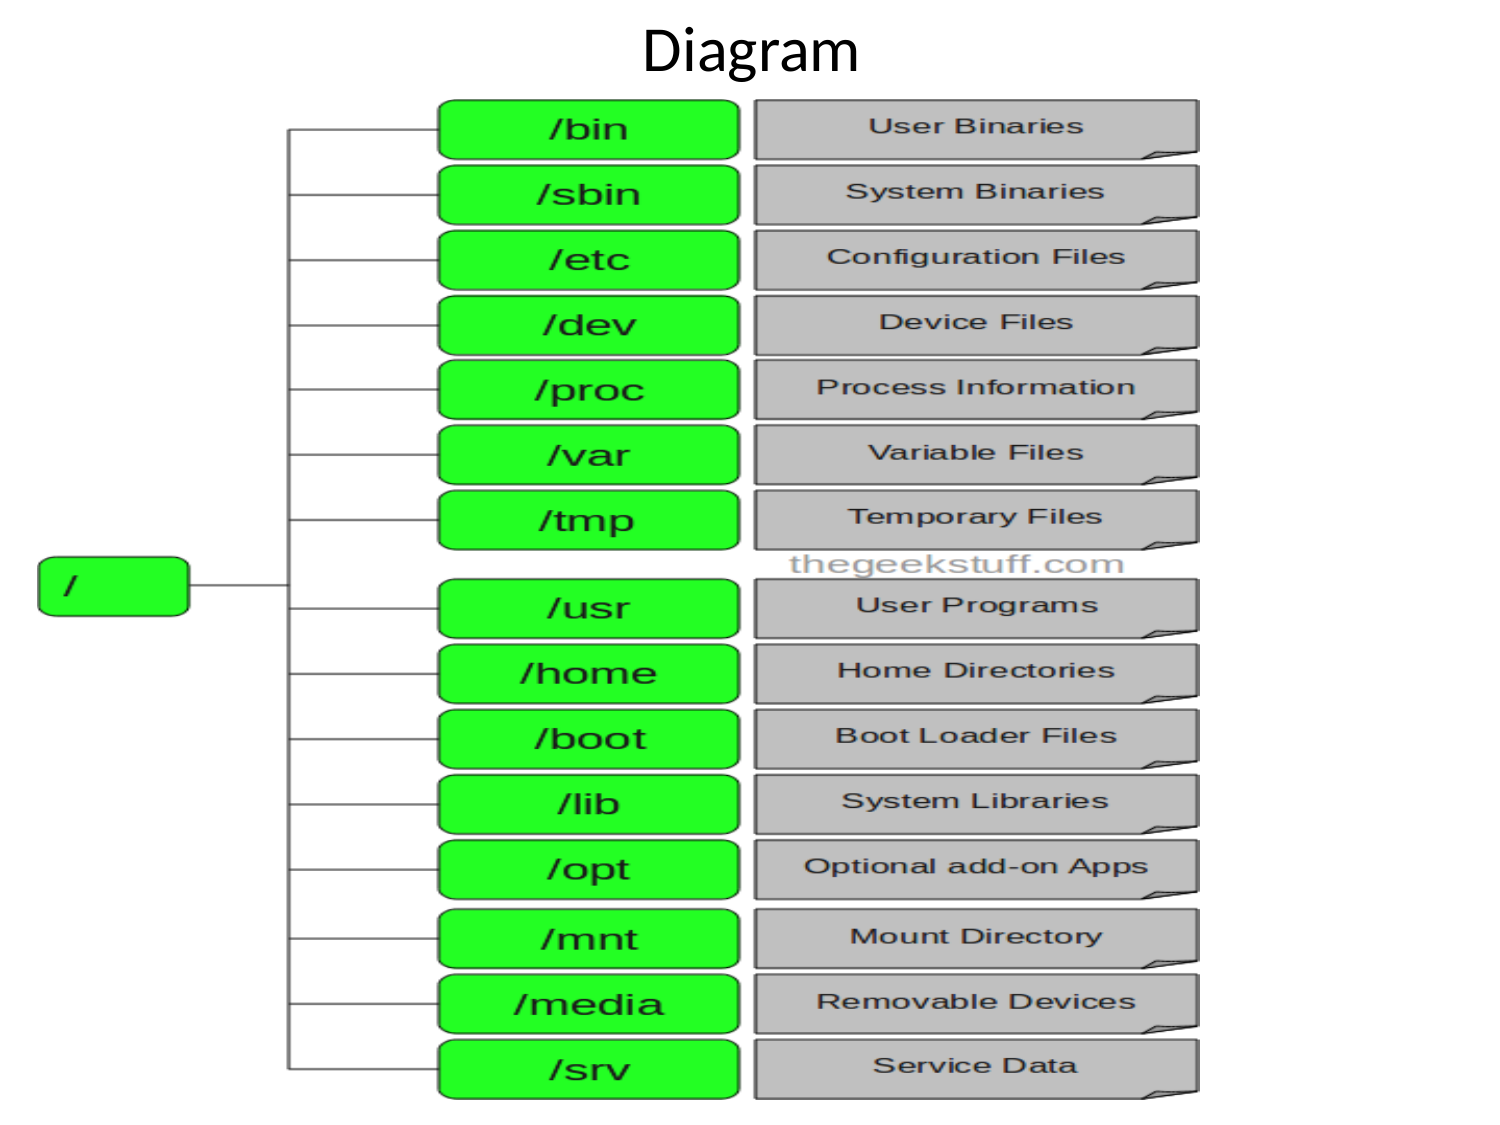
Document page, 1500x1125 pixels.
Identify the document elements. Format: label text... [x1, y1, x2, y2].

title Diagram [62, 0, 1413, 93]
picture [37, 99, 1201, 1101]
